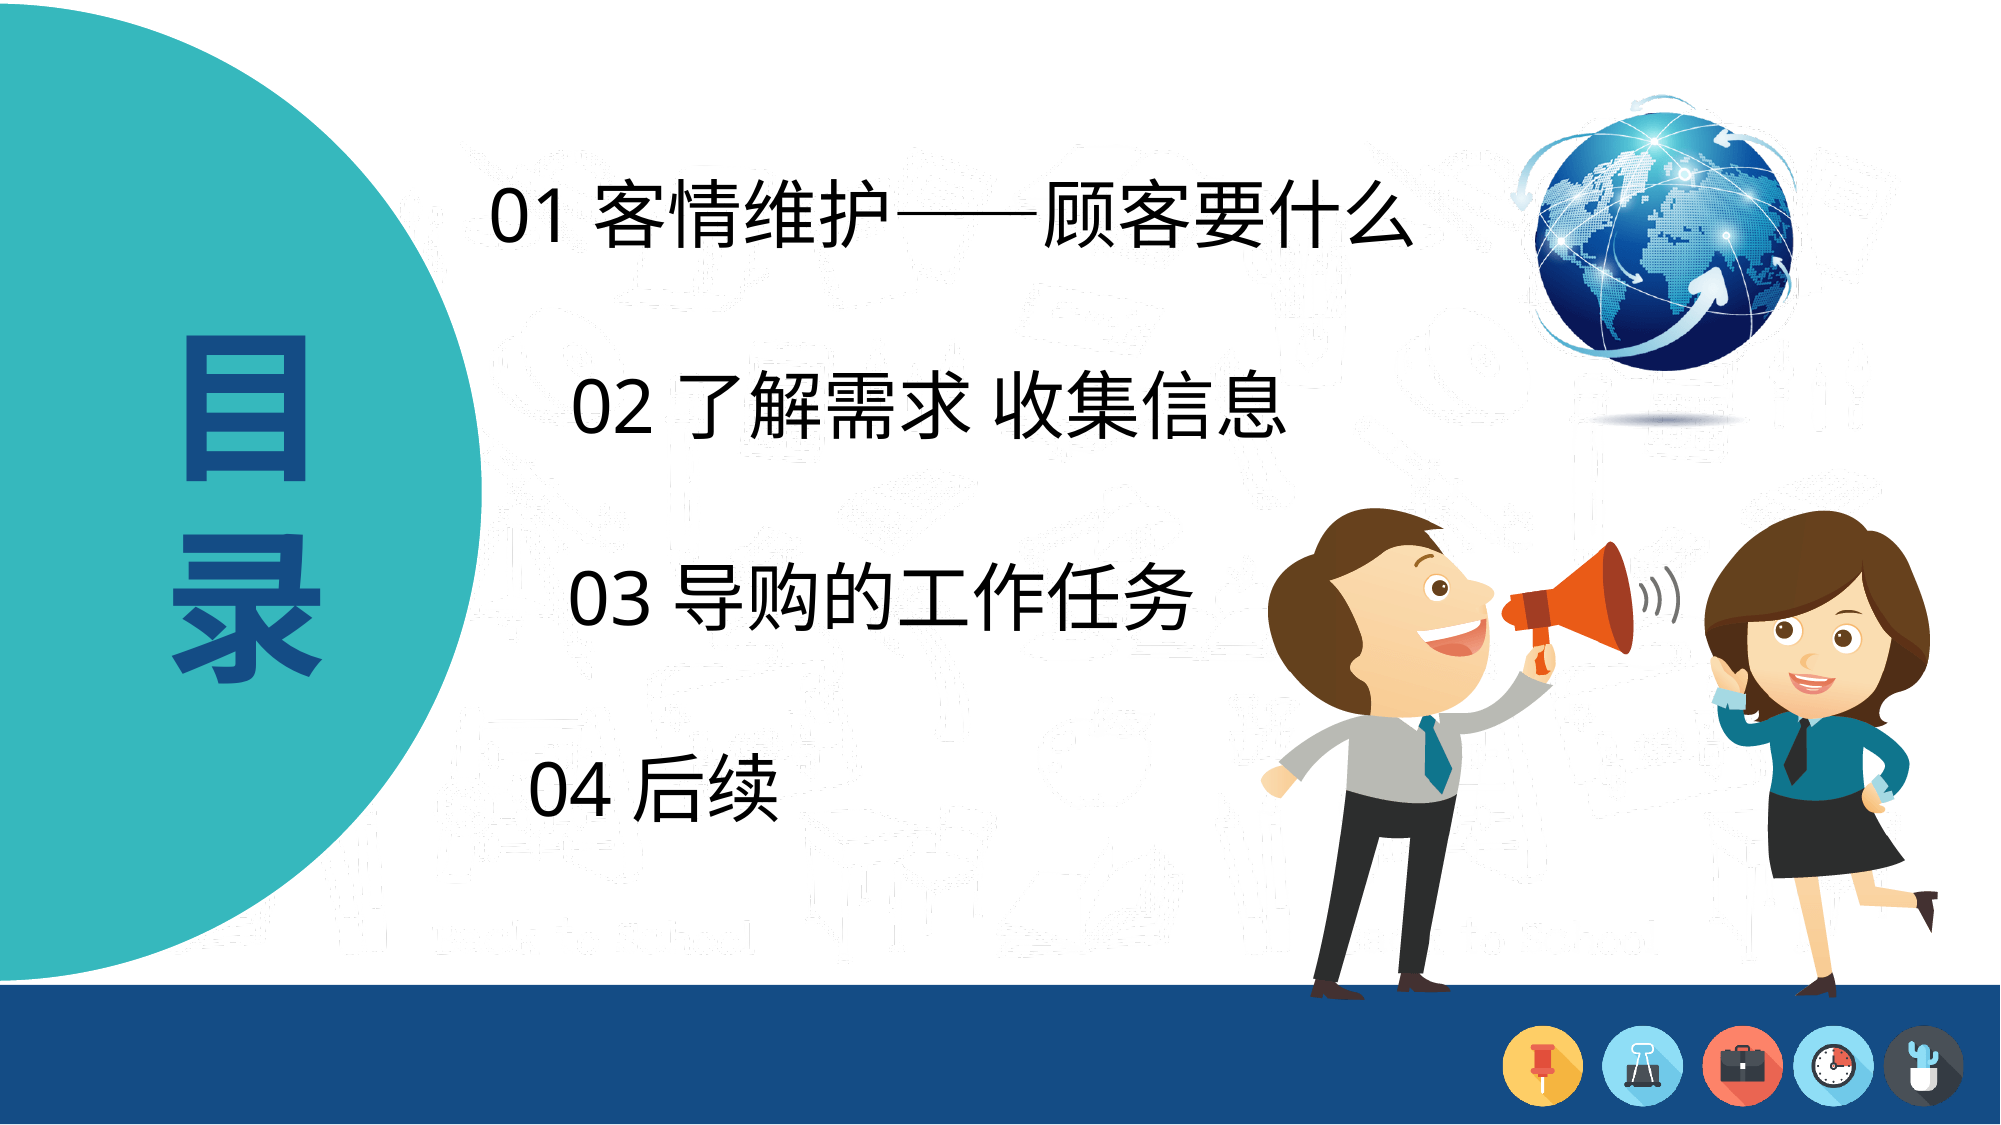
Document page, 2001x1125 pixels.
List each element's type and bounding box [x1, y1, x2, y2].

text_box [0, 1, 287, 983]
text_box [0, 984, 2000, 1125]
picture [1502, 1019, 1964, 1107]
picture [49, 71, 1938, 1005]
